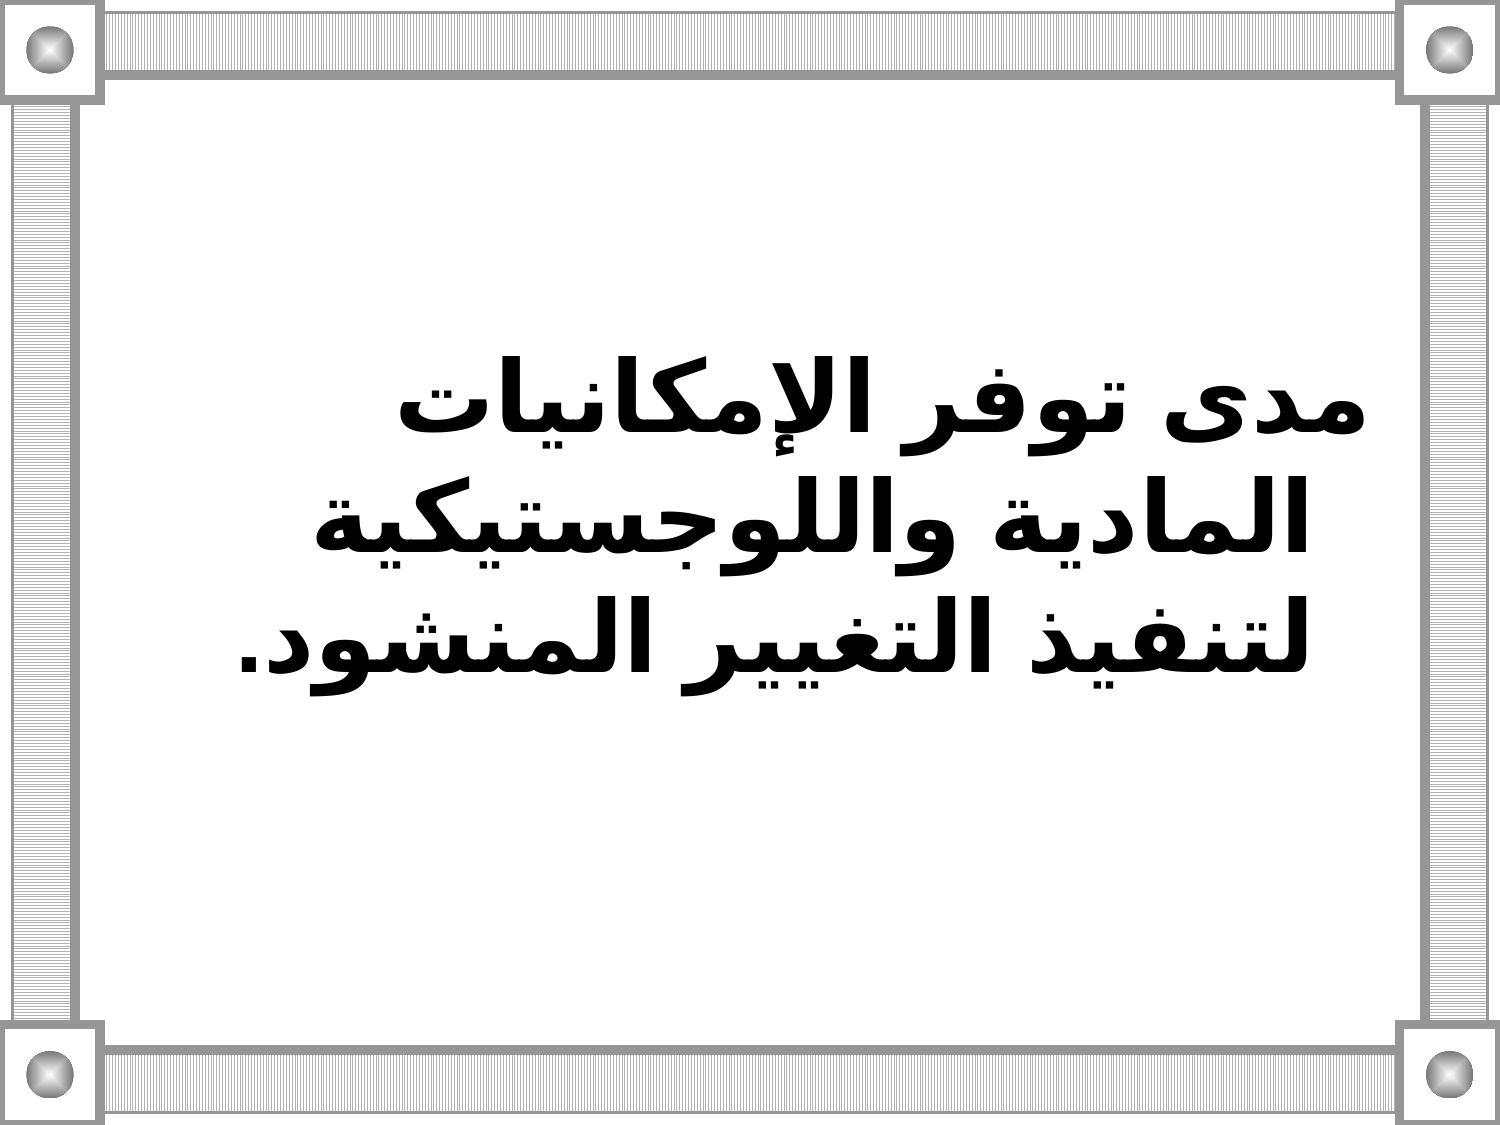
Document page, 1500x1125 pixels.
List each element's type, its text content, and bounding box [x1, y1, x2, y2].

list مدى توفر الإمكانيات المادية واللوجستيكية لتنفيذ التغيير المنشود. [112, 324, 1388, 1000]
